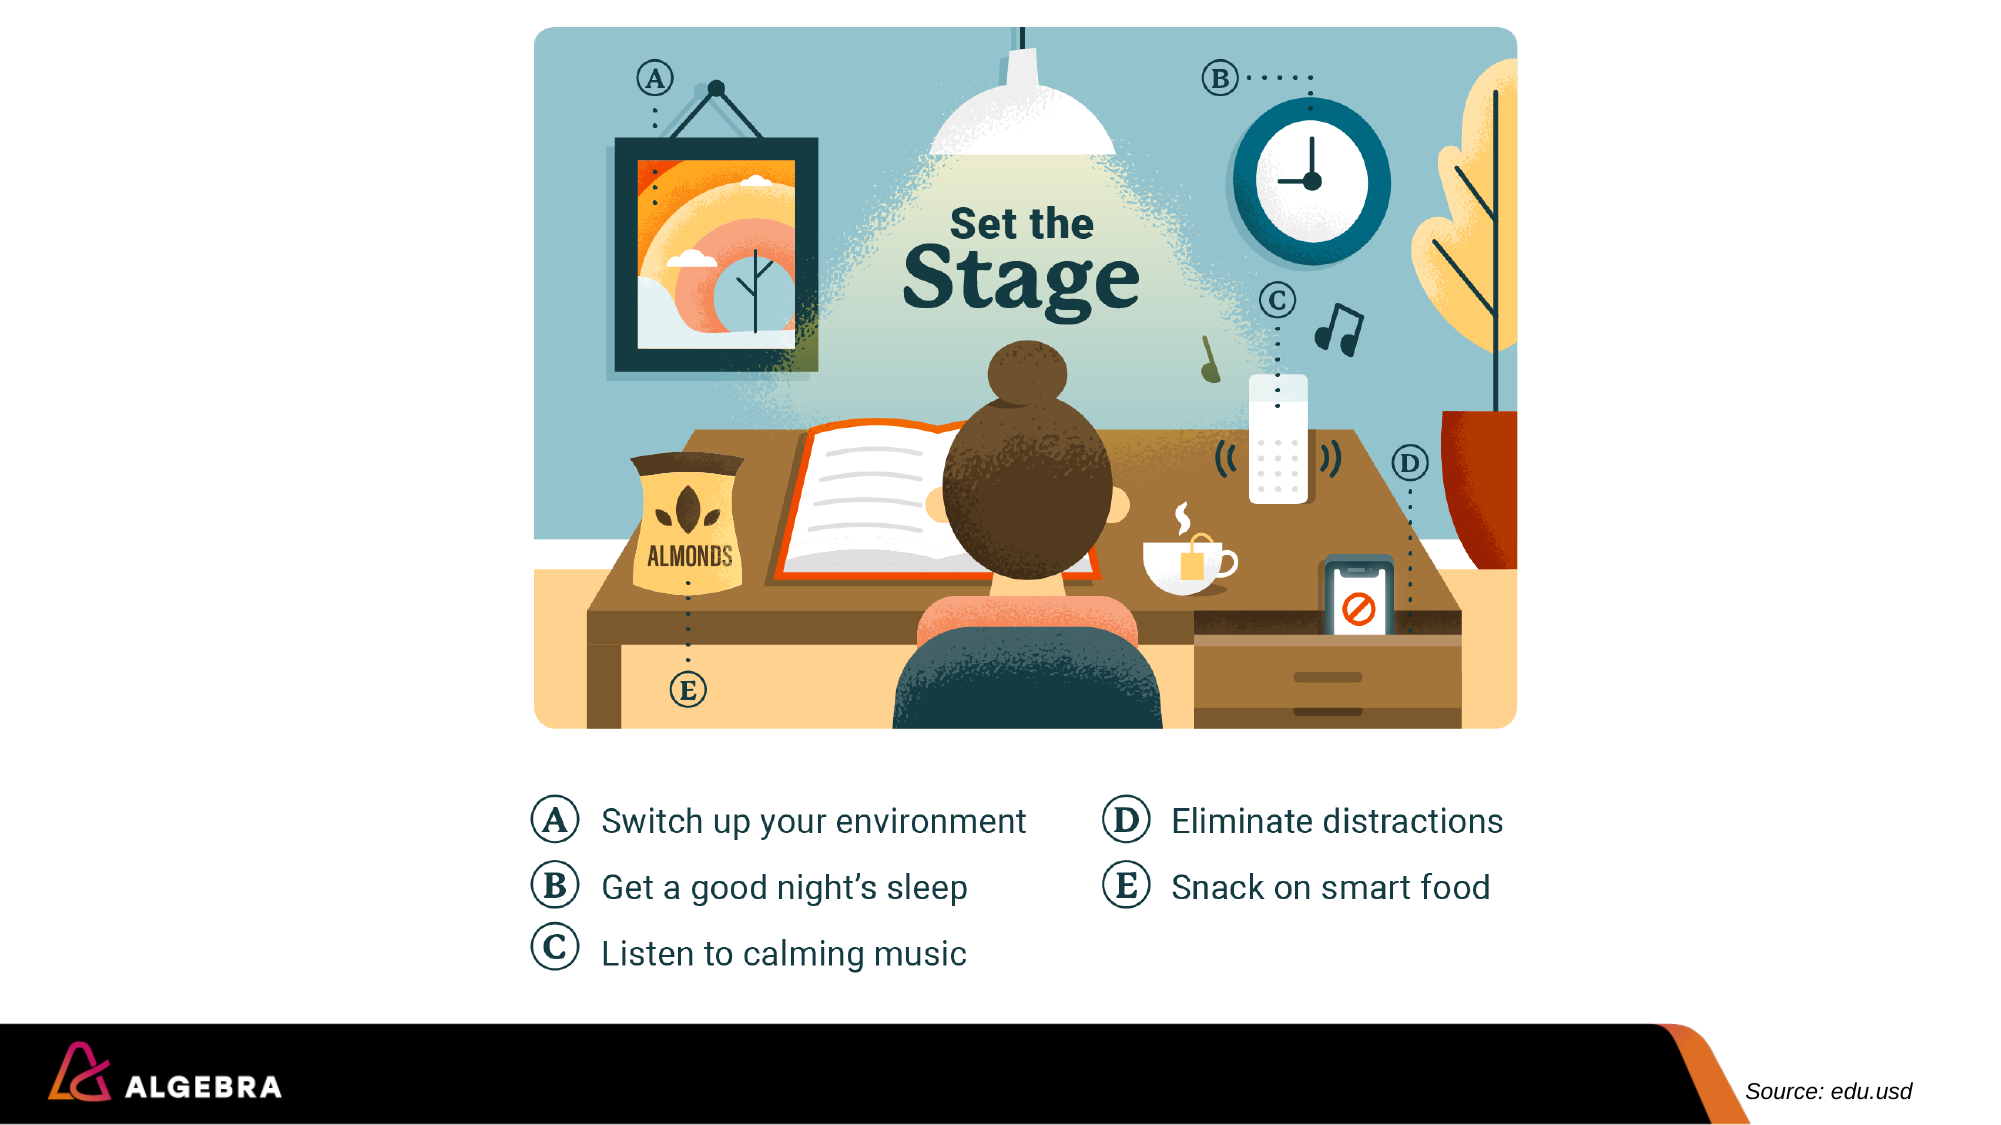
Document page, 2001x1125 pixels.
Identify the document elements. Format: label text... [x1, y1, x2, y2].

picture [456, 20, 1593, 984]
text_box Source: edu.usd [1745, 1071, 2000, 1107]
picture [0, 1023, 1958, 1125]
